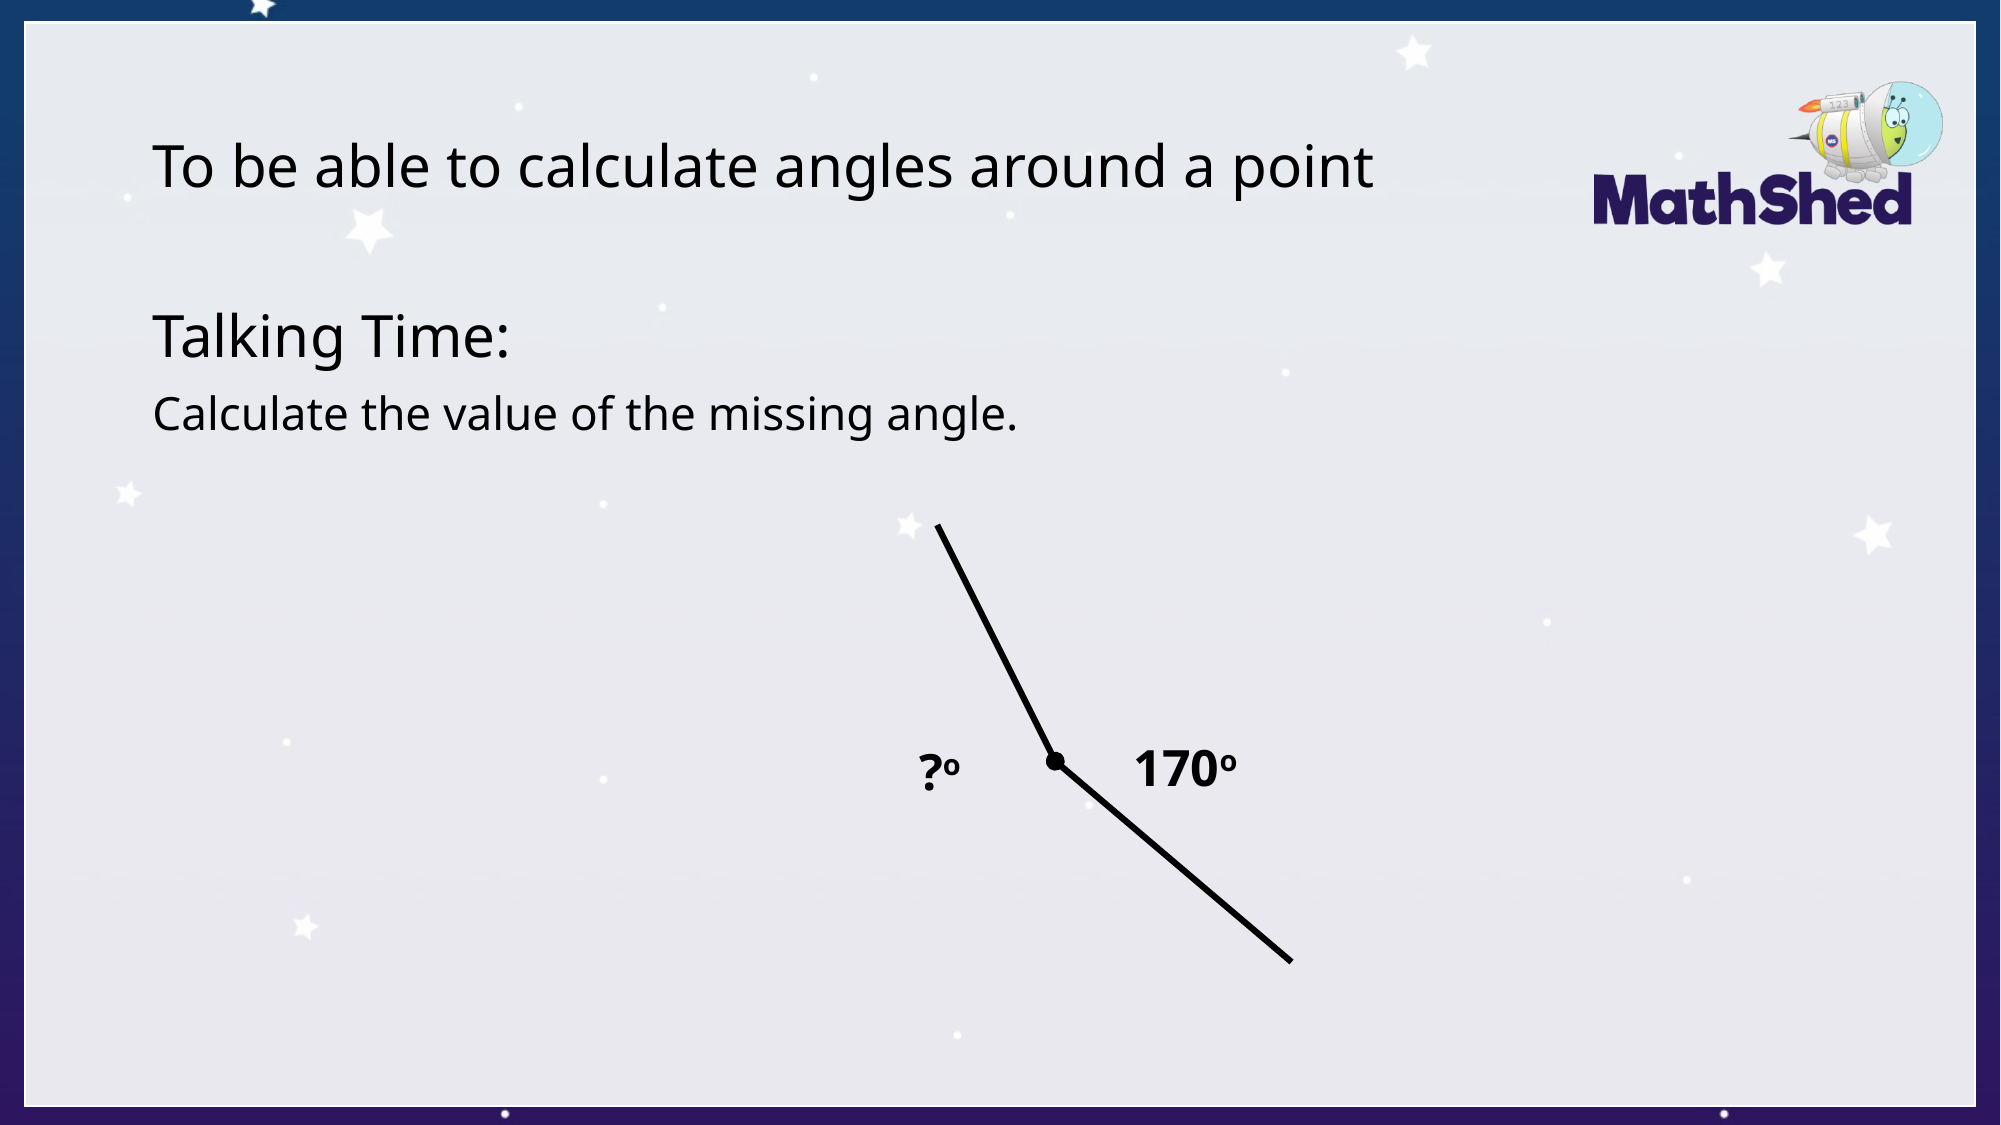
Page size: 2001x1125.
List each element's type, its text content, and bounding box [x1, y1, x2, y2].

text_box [1055, 761, 1292, 963]
title To be able to calculate angles around a point [137, 59, 1578, 278]
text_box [937, 524, 1056, 762]
text_box ?o [904, 733, 976, 808]
picture [0, 0, 2001, 1125]
list Talking Time: Calculate the value of the missing angle. [137, 299, 1863, 1014]
text_box 170o [1119, 729, 1253, 761]
